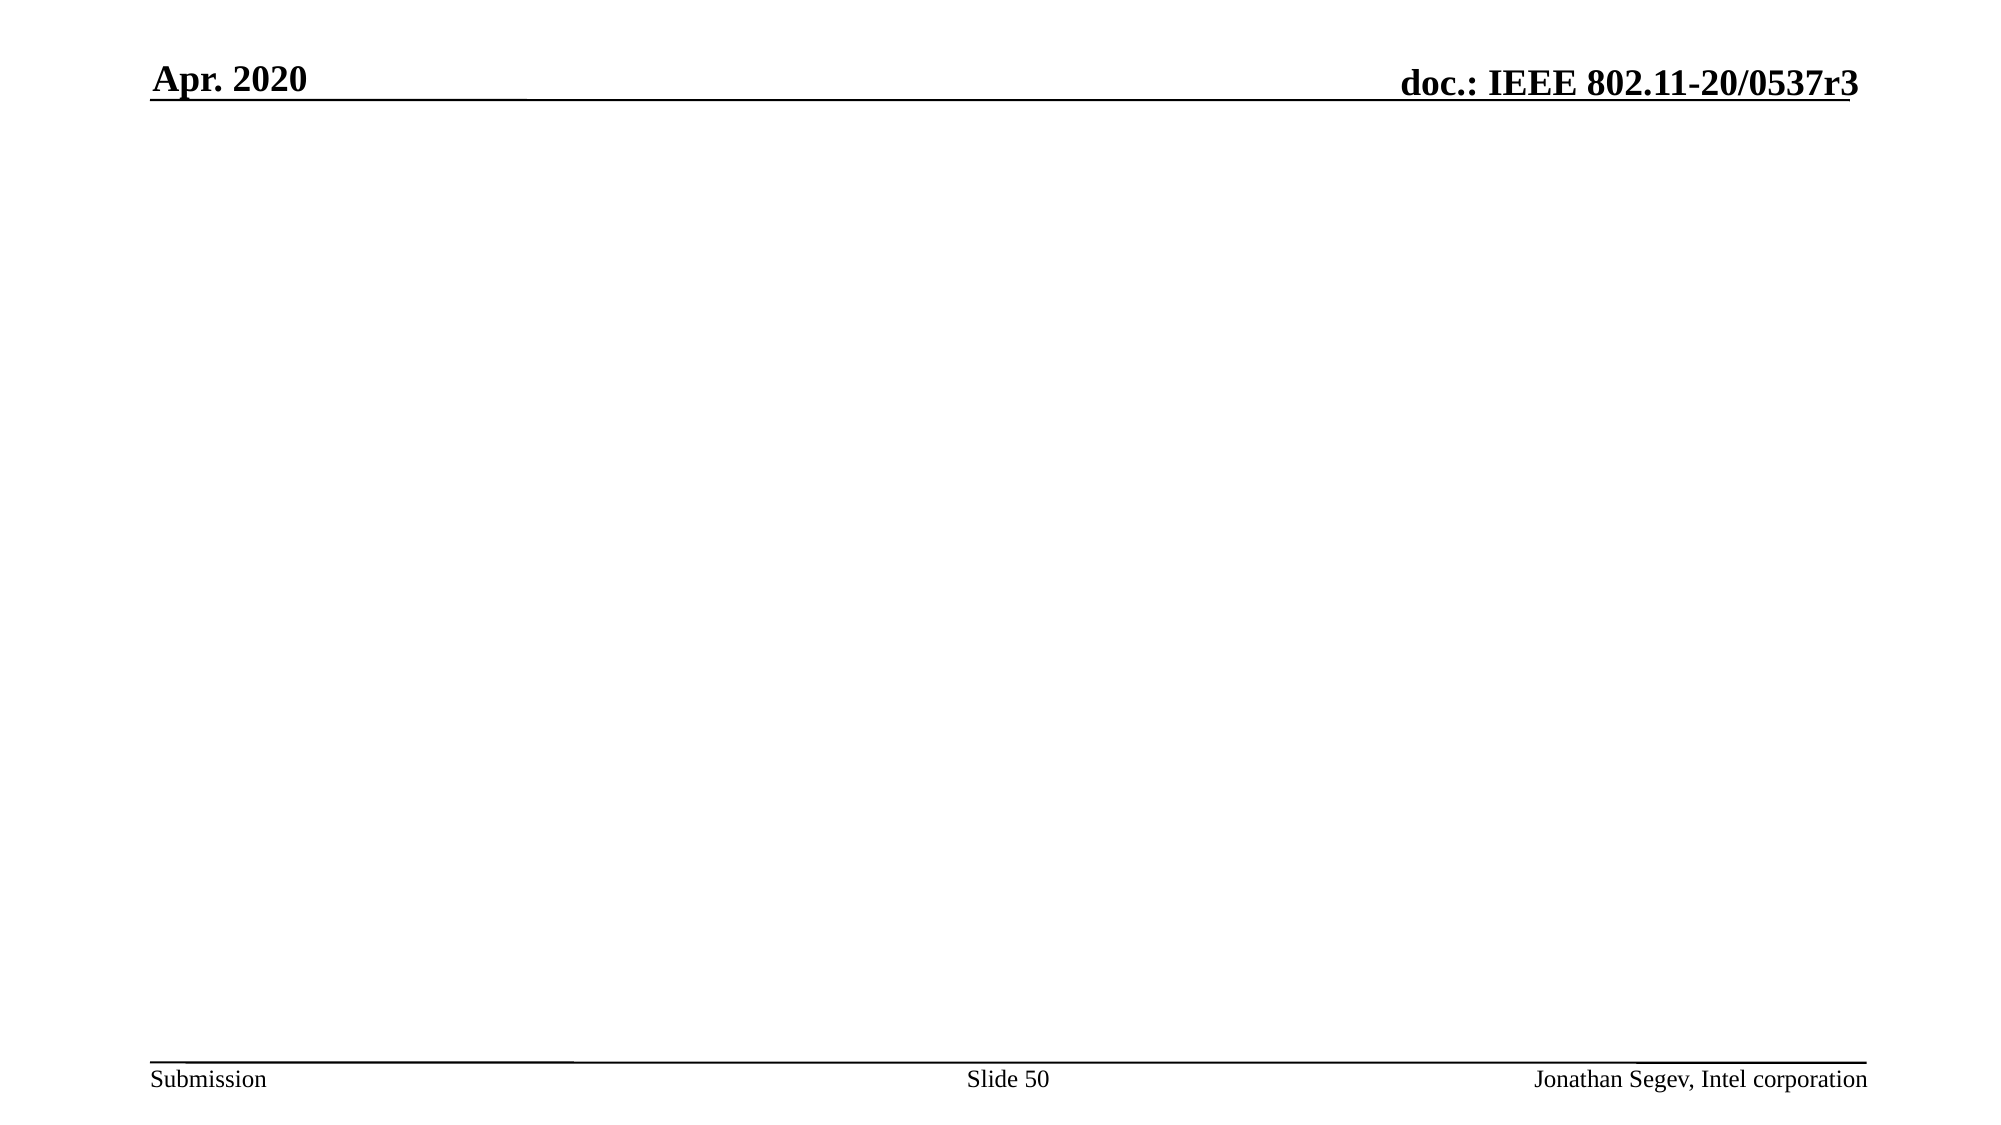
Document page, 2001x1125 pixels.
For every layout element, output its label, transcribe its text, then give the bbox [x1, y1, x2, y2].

footer Jonathan Segev, Intel corporation [1171, 1061, 1869, 1093]
slide_number Slide 50 [950, 1061, 1067, 1123]
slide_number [152, 54, 563, 100]
